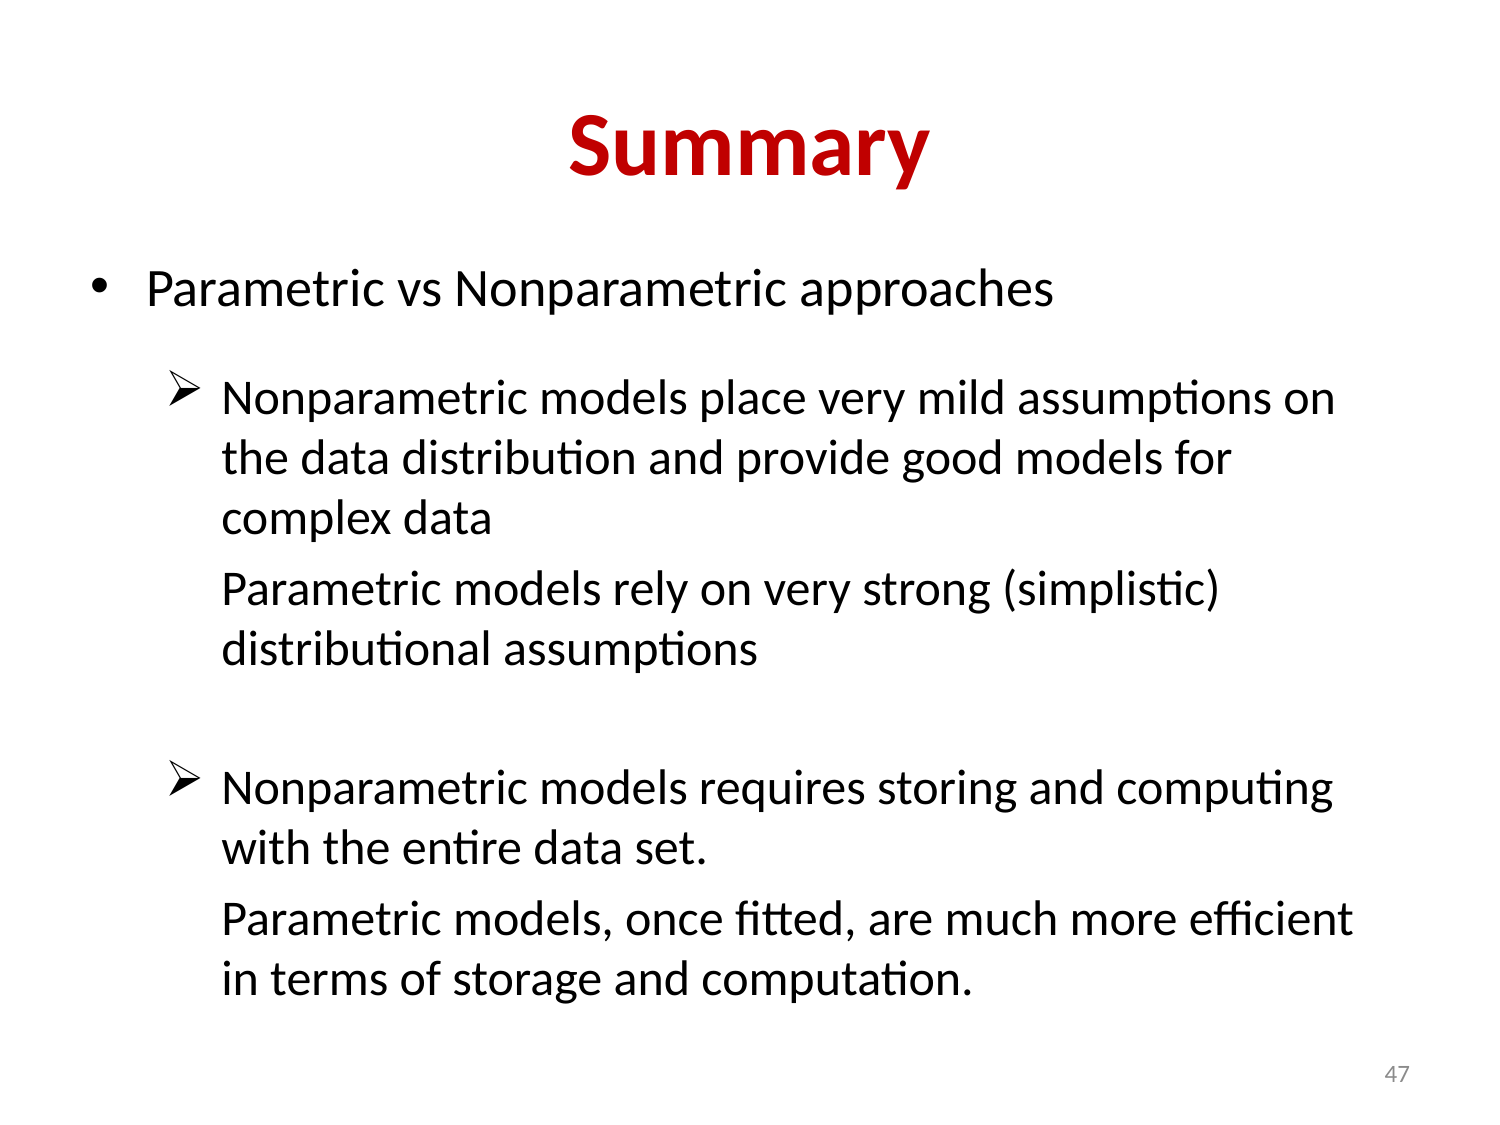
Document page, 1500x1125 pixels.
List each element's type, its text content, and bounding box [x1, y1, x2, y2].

text_box Nonparametric models place very mild assumptions on the data distribution and provide good models for complex data Parametric models rely on very strong (simplistic) distributional assumptions Nonparametric models requires storing and computing with the entire data set. Parametric models, once fitted, are much more efficient in terms of storage and computation. [150, 357, 1375, 863]
slide_number 47 [1074, 1042, 1425, 1103]
title Summary [75, 45, 1425, 233]
list Parametric vs Nonparametric approaches [75, 245, 1425, 988]
